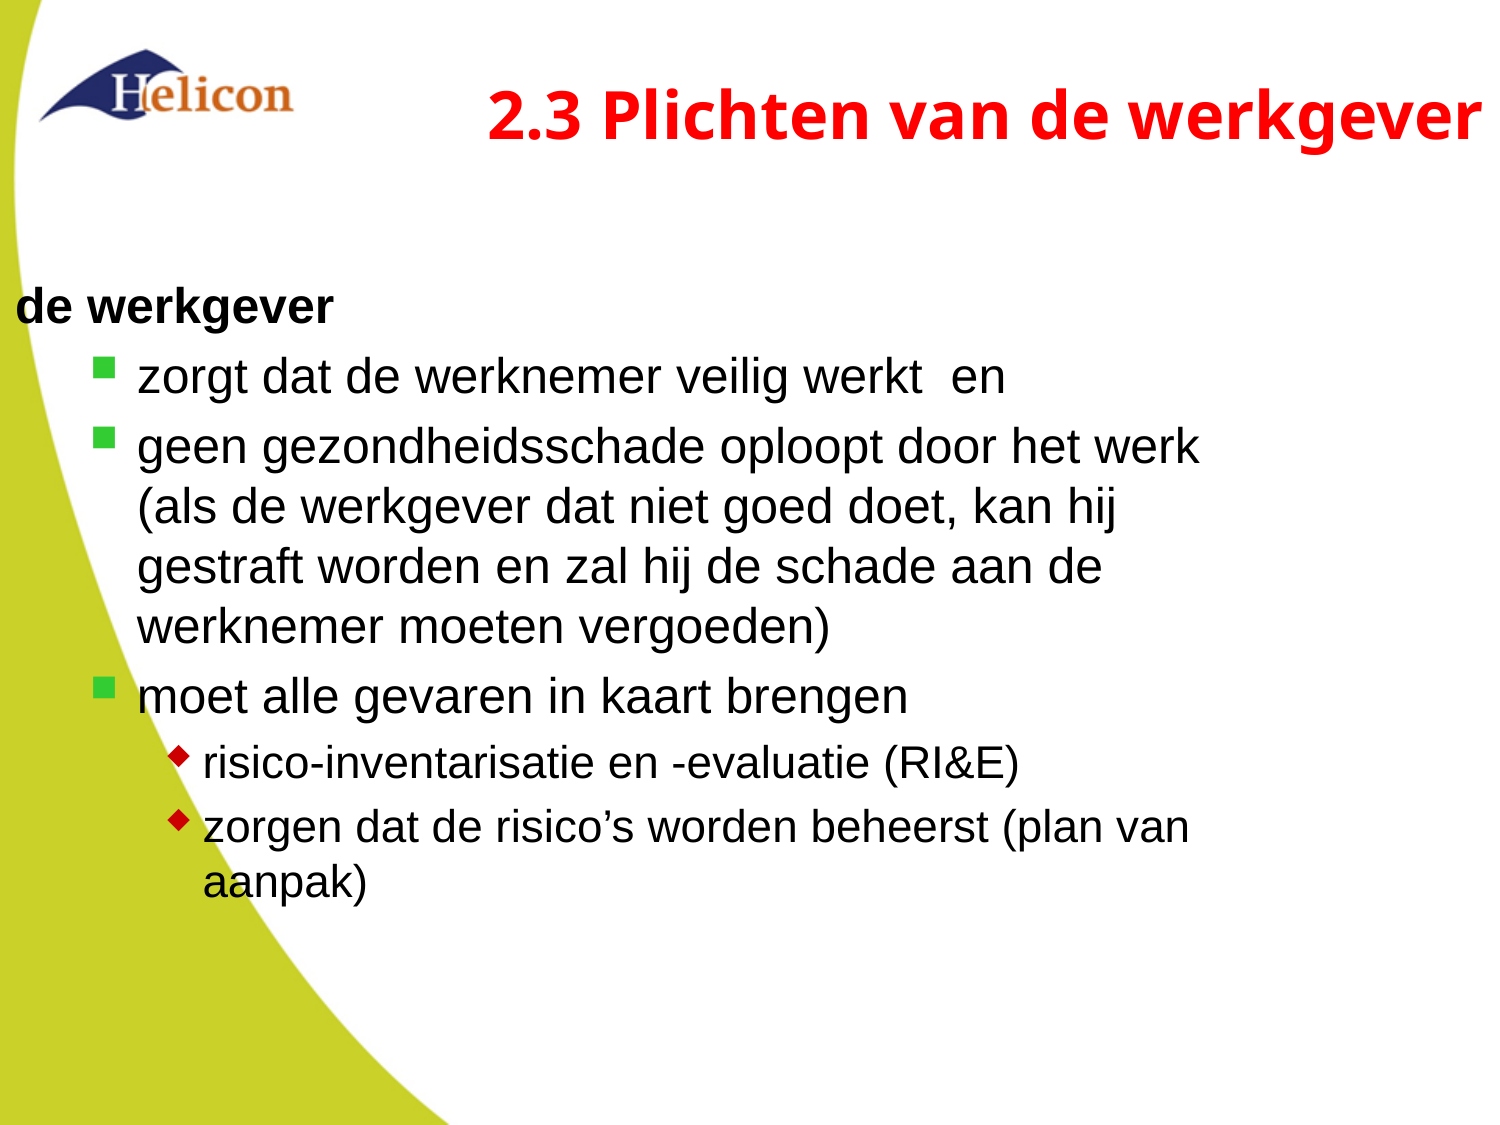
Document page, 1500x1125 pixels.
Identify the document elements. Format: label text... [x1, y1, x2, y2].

list de werkgever zorgt dat de werknemer veilig werkt en geen gezondheidsschade oploopt door het werk (als de werkgever dat niet goed doet, kan hij gestraft worden en zal hij de schade aan de werknemer moeten vergoeden) moet alle gevaren in kaart brengen risico-inventarisatie en -evaluatie (RI&E) zorgen dat de risico’s worden beheerst (plan van aanpak) [0, 265, 1275, 941]
picture [0, 0, 1500, 1125]
title 2.3 Plichten van de werkgever [225, 19, 1500, 207]
